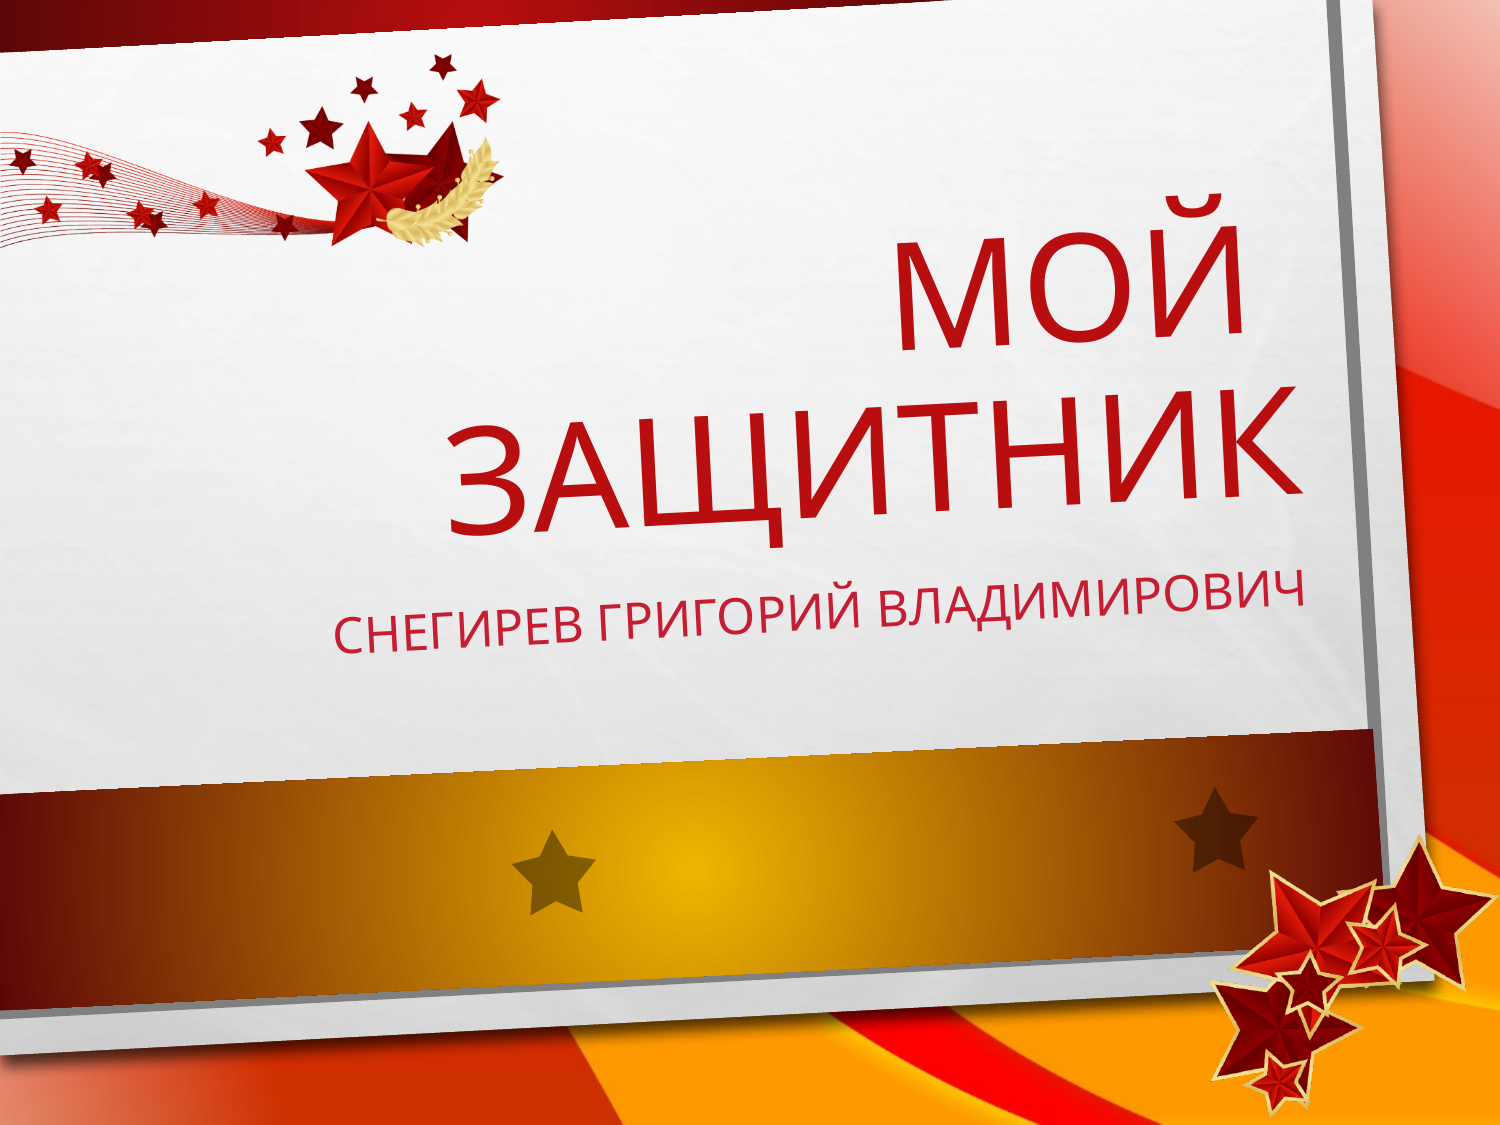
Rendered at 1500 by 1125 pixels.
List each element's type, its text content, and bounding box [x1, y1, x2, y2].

title МОЙ ЗАЩИТНИК [63, 77, 1321, 596]
subtitle СНЕГИРЕВ ГРИГОРИЙ вЛАДИМИРОВИЧ [89, 533, 1329, 754]
picture [0, 54, 504, 248]
picture [0, 0, 1500, 1125]
